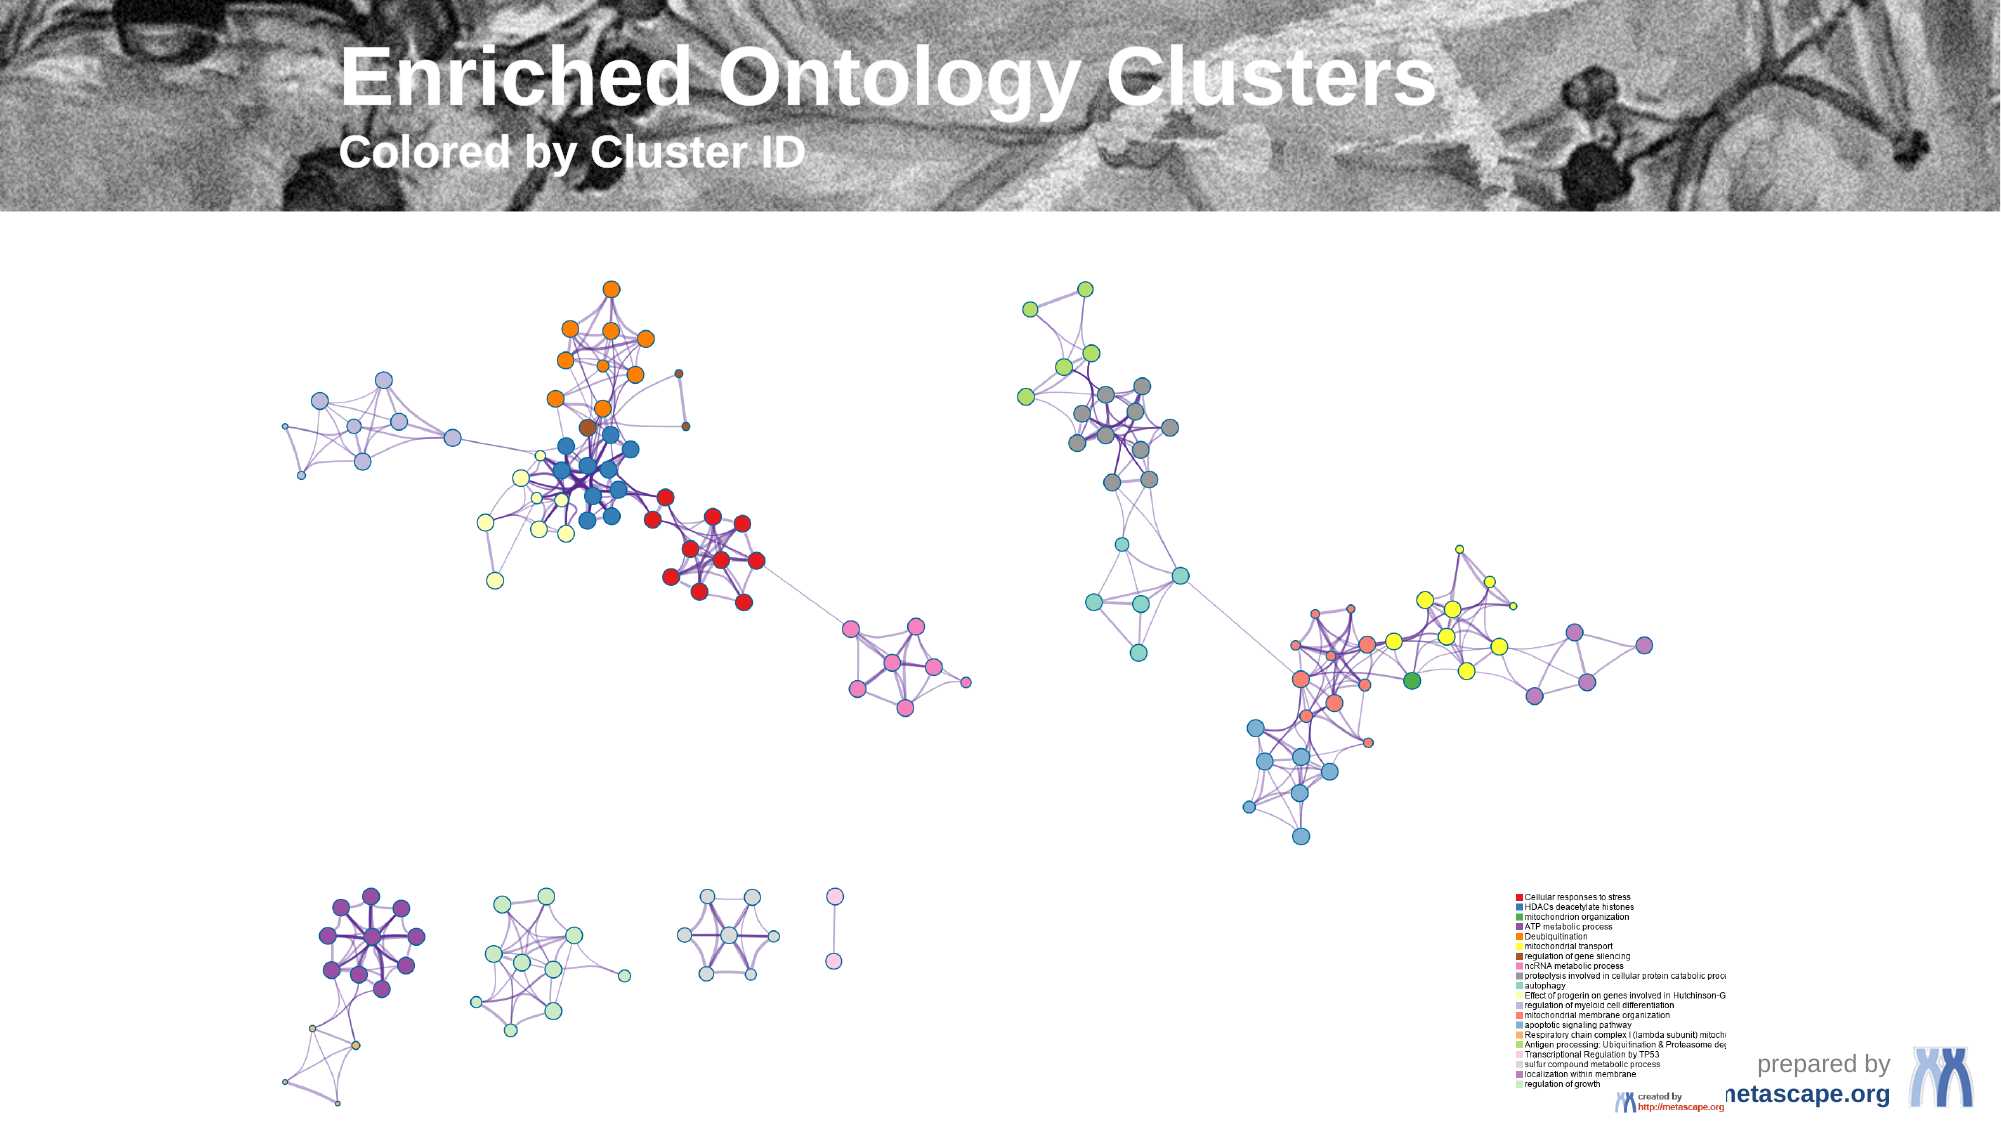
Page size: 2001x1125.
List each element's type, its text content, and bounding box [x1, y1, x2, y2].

picture [0, 0, 2001, 1125]
title Enriched Ontology Clusters Colored by Cluster ID [323, 11, 1501, 187]
